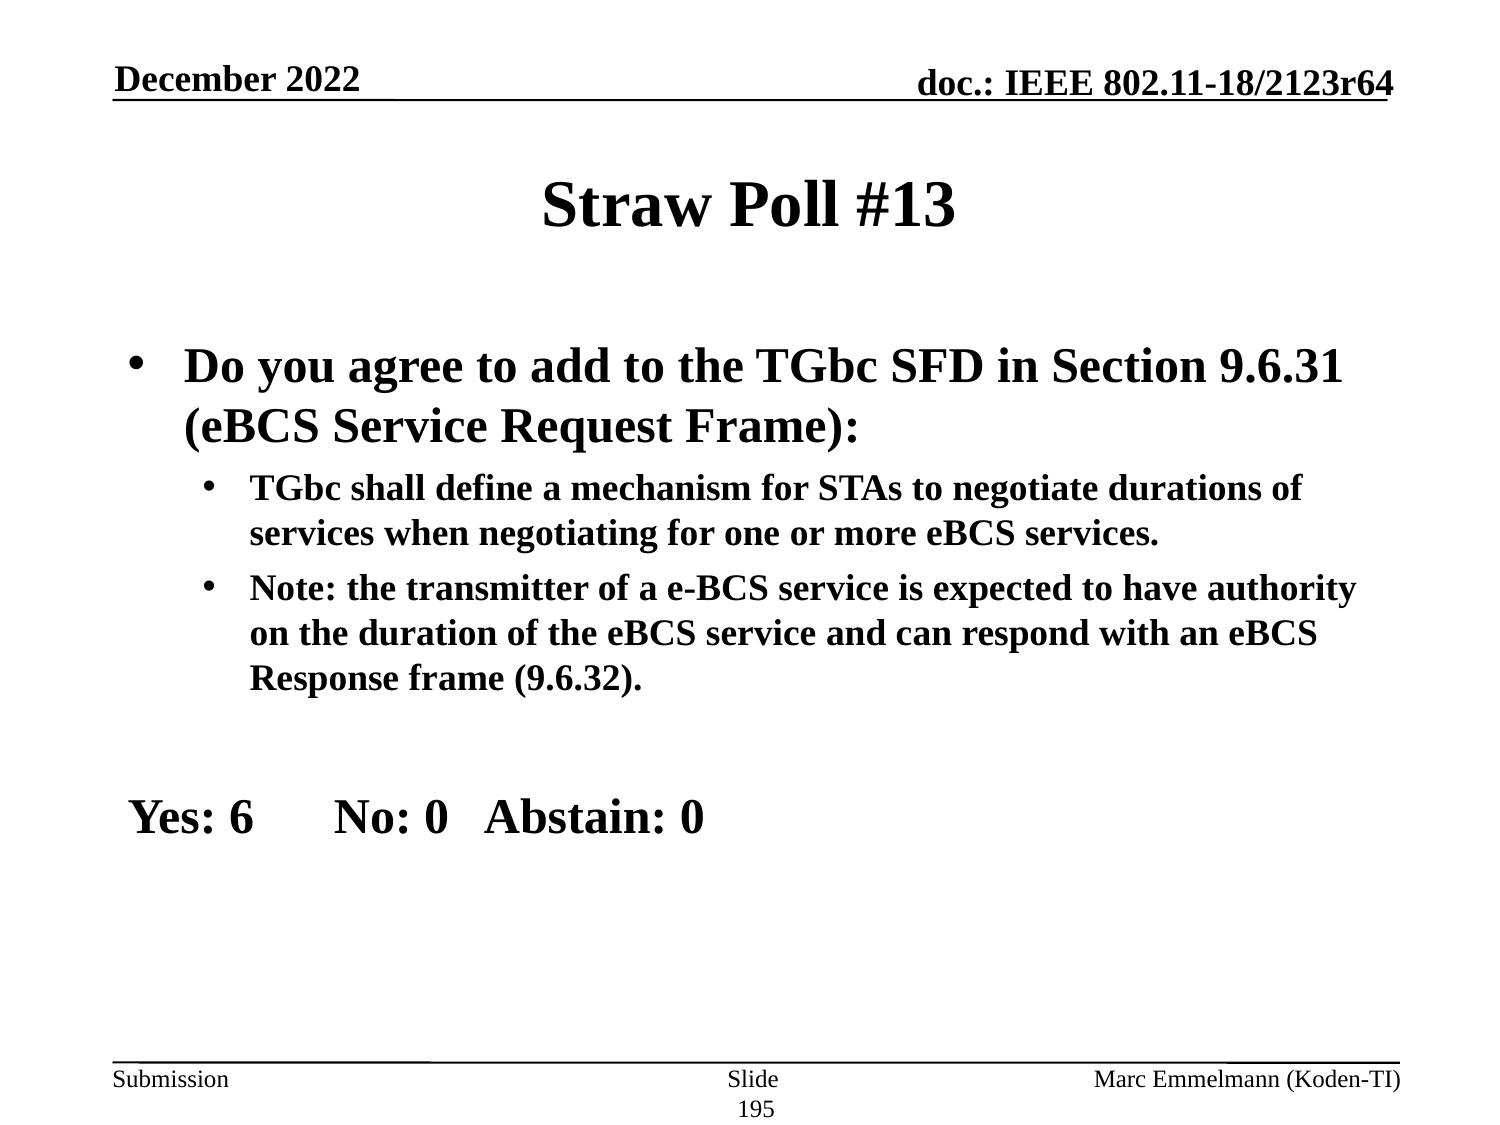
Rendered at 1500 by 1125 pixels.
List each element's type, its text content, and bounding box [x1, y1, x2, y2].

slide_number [114, 54, 423, 100]
title Straw Poll #13 [112, 112, 1388, 288]
list Do you agree to add to the TGbc SFD in Section 9.6.31 (eBCS Service Request Frame): TGbc shall define a mechanism for STAs to negotiate durations of services when negotiating for one or more eBCS services. Note: the transmitter of a e-BCS service is expected to have authority on the duration of the eBCS service and can respond with an eBCS Response frame (9.6.32). Yes: 6 No: 0 Abstain: 0 [112, 324, 1388, 1000]
footer Marc Emmelmann (Koden-TI) [878, 1061, 1402, 1093]
slide_number Slide 195 [712, 1061, 800, 1123]
